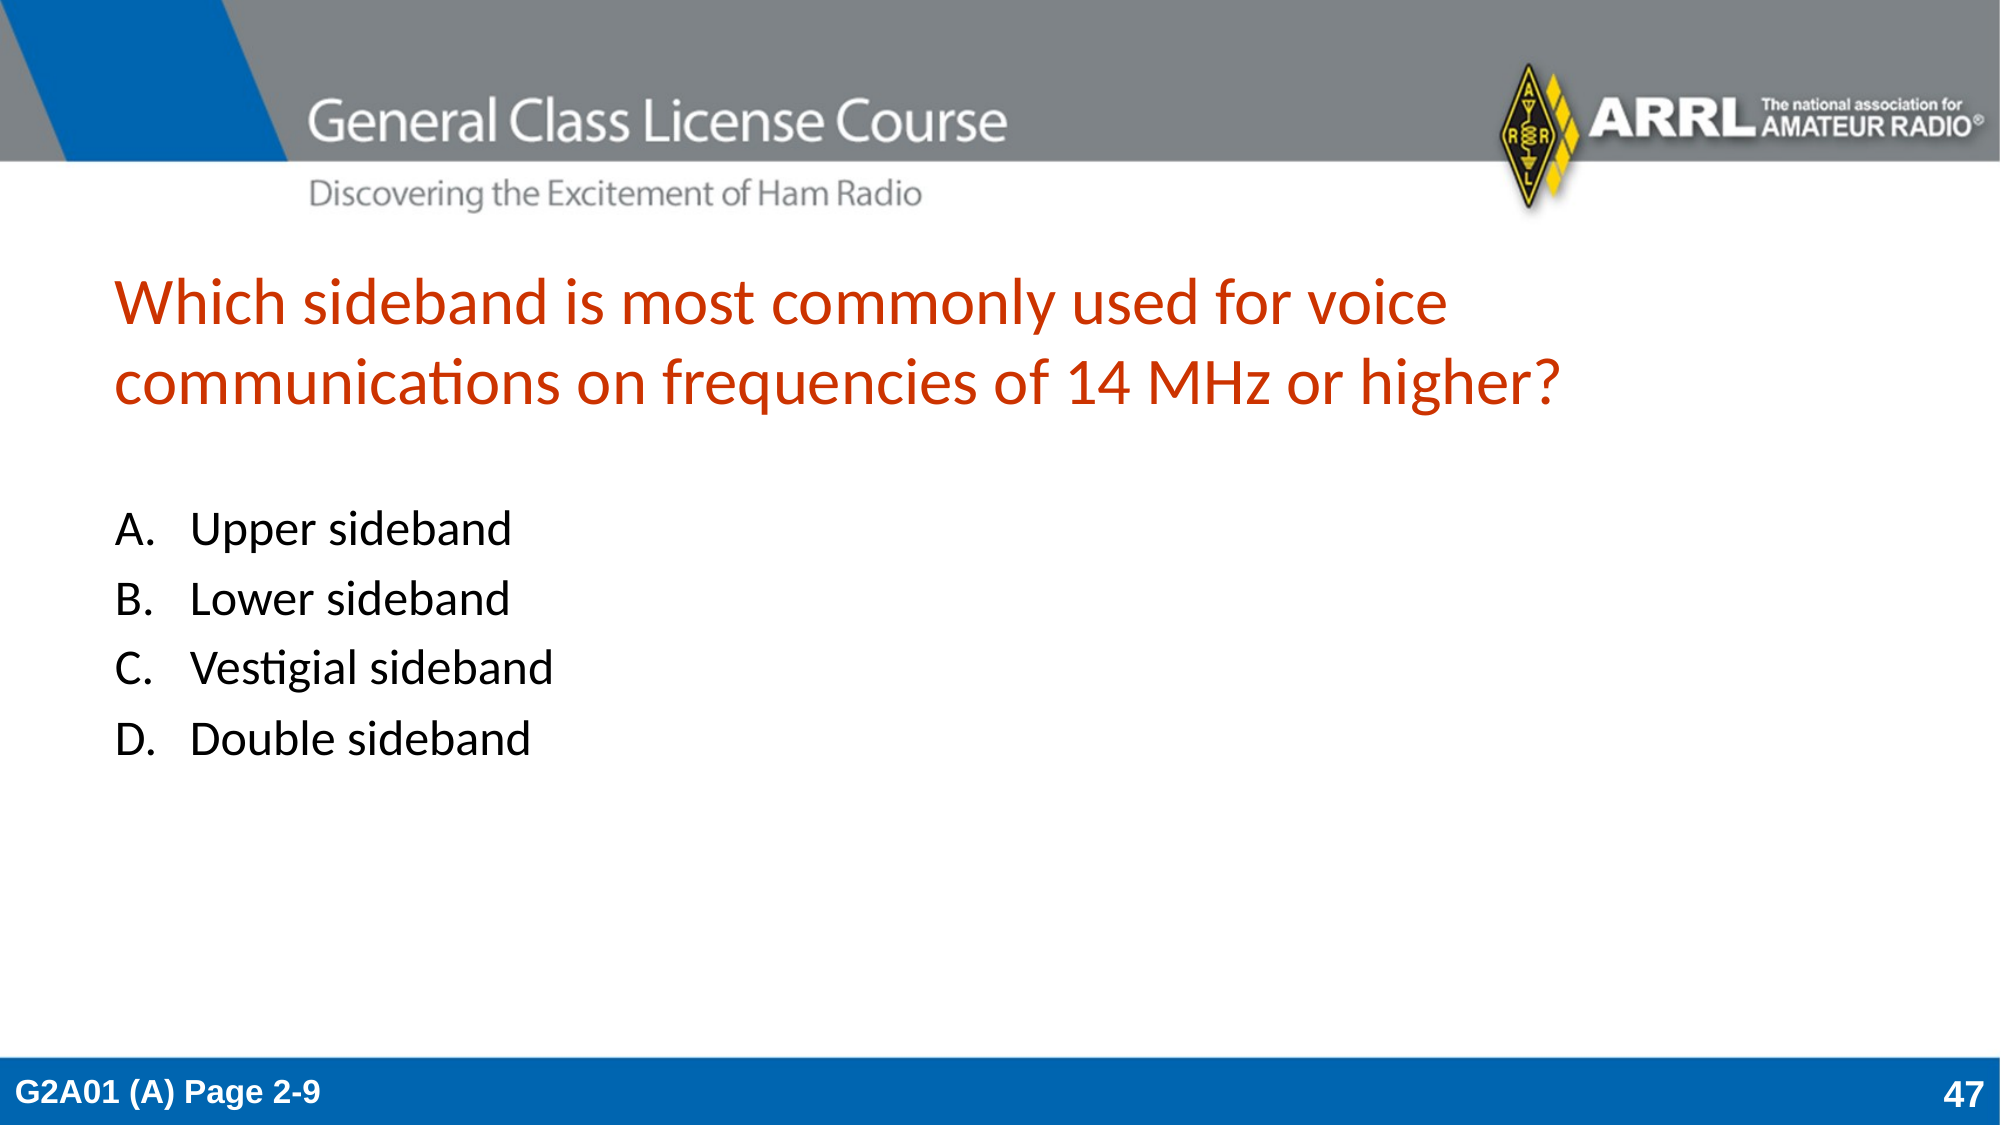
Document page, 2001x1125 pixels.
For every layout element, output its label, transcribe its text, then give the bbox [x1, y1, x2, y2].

list Upper sideband Lower sideband Vestigial sideband Double sideband [99, 487, 1900, 1005]
title Which sideband is most commonly used for voice communications on frequencies of 14 MHz or higher? [99, 249, 1900, 388]
text_box 47 [1875, 1062, 2000, 1123]
text_box G2A01 (A) Page 2-9 [0, 1062, 1313, 1118]
picture [0, 0, 2001, 1125]
